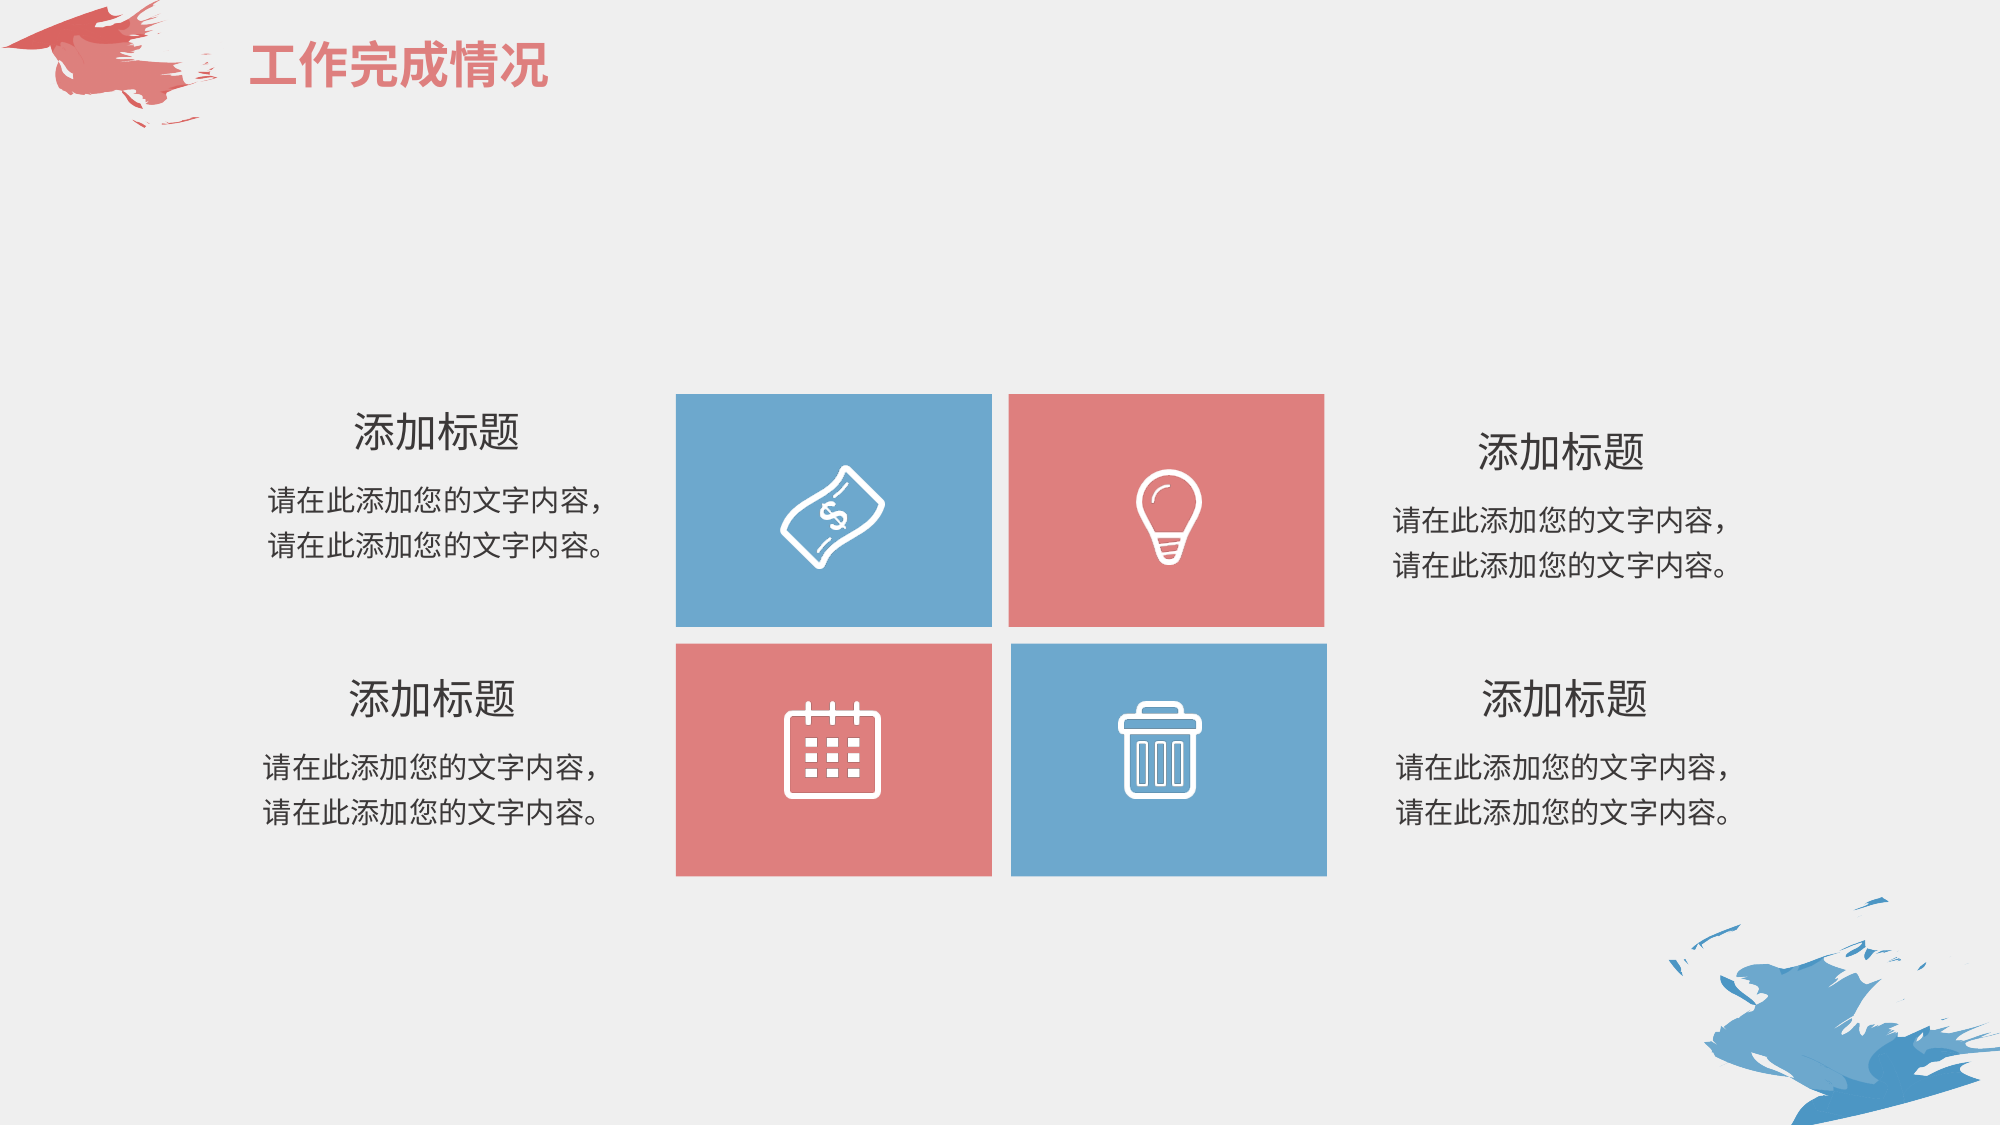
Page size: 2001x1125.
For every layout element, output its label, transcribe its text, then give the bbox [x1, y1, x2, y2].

text_box [1008, 394, 1325, 627]
text_box [675, 643, 992, 877]
picture [779, 465, 885, 569]
text_box 请在此添加您的文字内容， 请在此添加您的文字内容。 [1380, 731, 1749, 837]
text_box 请在此添加您的文字内容， 请在此添加您的文字内容。 [1377, 484, 1746, 590]
text_box 添加标题 [327, 398, 547, 464]
text_box [1011, 643, 1327, 877]
picture [784, 701, 881, 799]
text_box 工作完成情况 [234, 25, 564, 101]
picture [1136, 469, 1202, 566]
text_box 添加标题 [1451, 418, 1671, 484]
text_box [675, 394, 992, 627]
picture [1118, 701, 1202, 799]
picture [1668, 897, 2000, 1125]
text_box 添加标题 [322, 665, 542, 731]
picture [0, 0, 224, 128]
text_box 请在此添加您的文字内容， 请在此添加您的文字内容。 [248, 731, 617, 838]
text_box 添加标题 [1454, 665, 1675, 731]
text_box 请在此添加您的文字内容， 请在此添加您的文字内容。 [252, 464, 622, 570]
